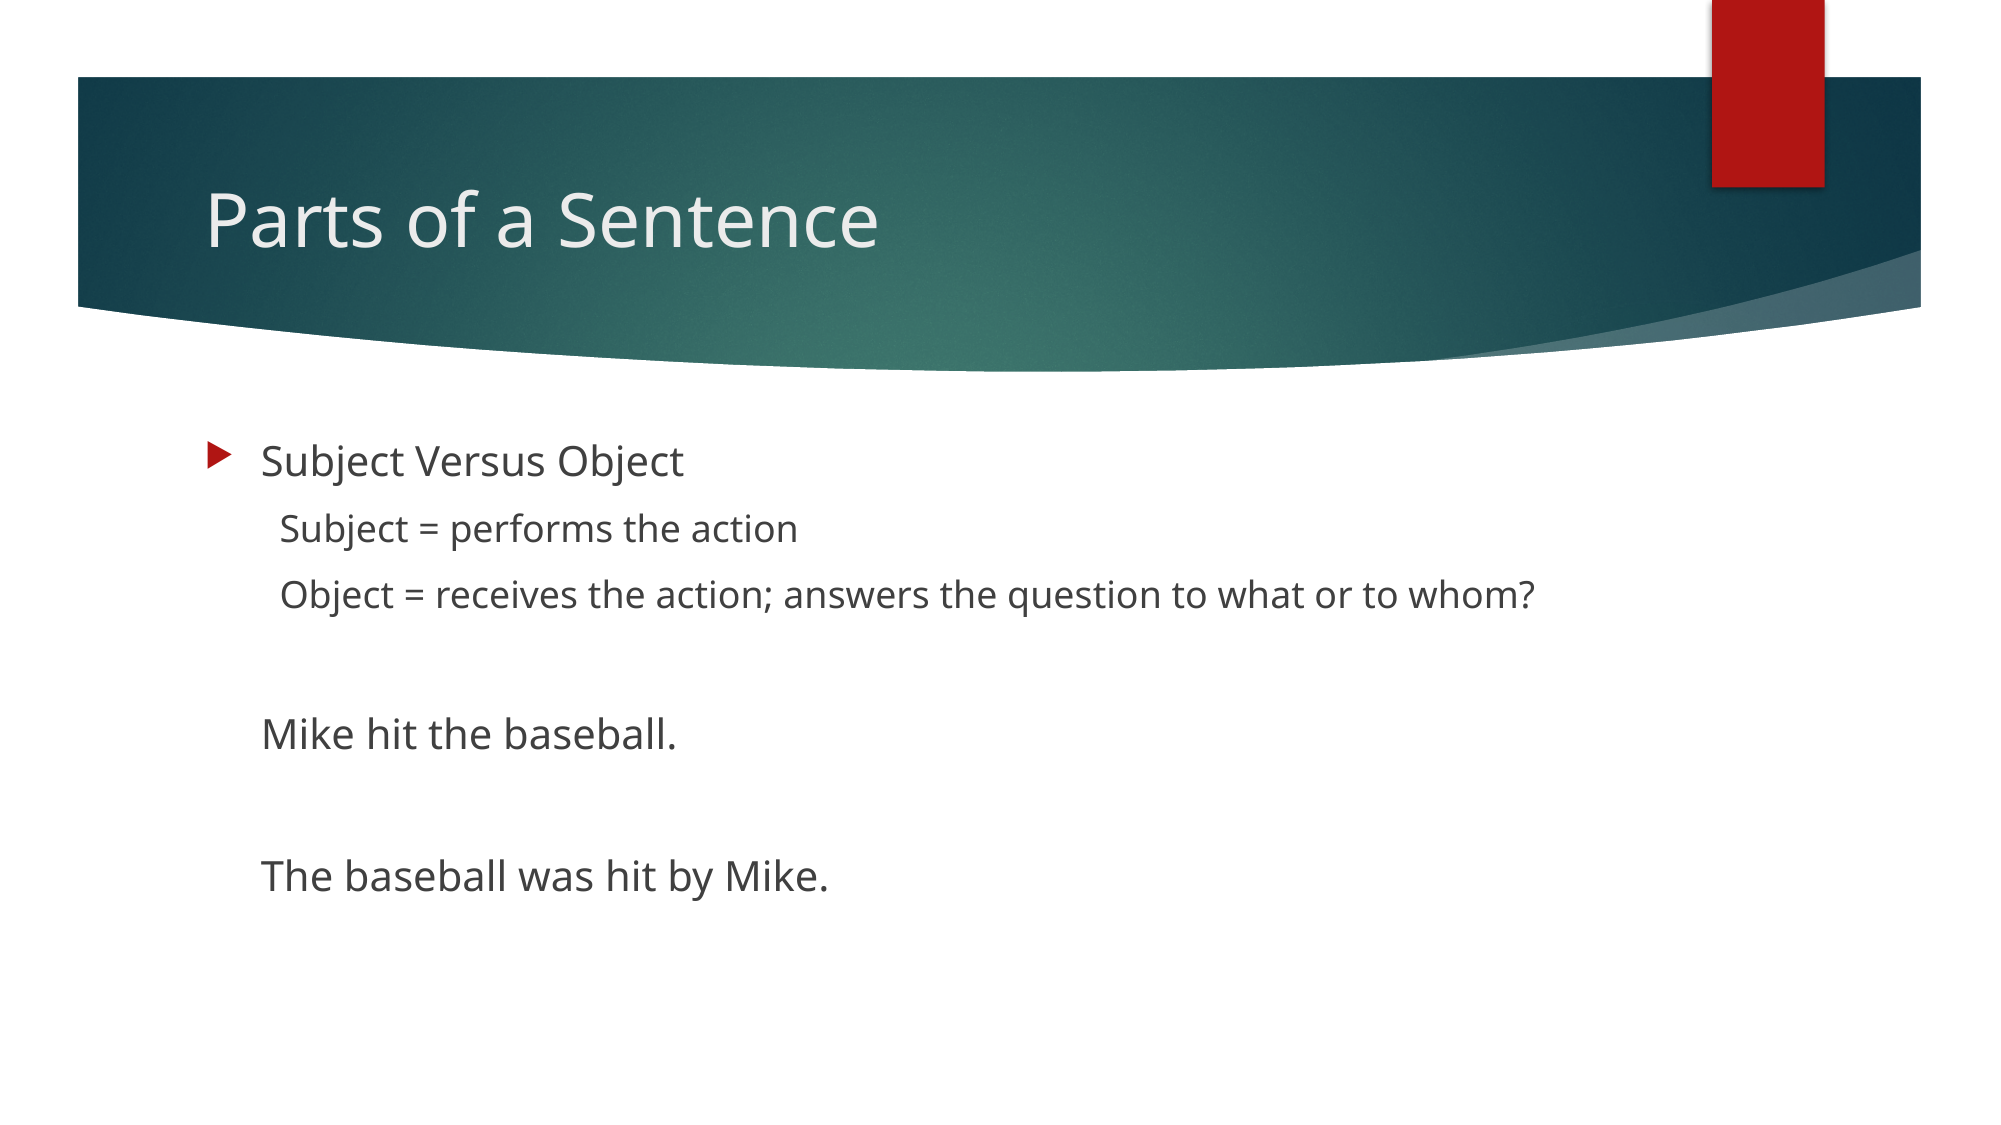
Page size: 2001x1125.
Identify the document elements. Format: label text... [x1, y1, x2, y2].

list Subject Versus Object Subject = performs the action Object = receives the action; answers the question to what or to whom? Mike hit the baseball. The baseball was hit by Mike. [189, 426, 1638, 988]
title Parts of a Sentence [189, 159, 1638, 276]
